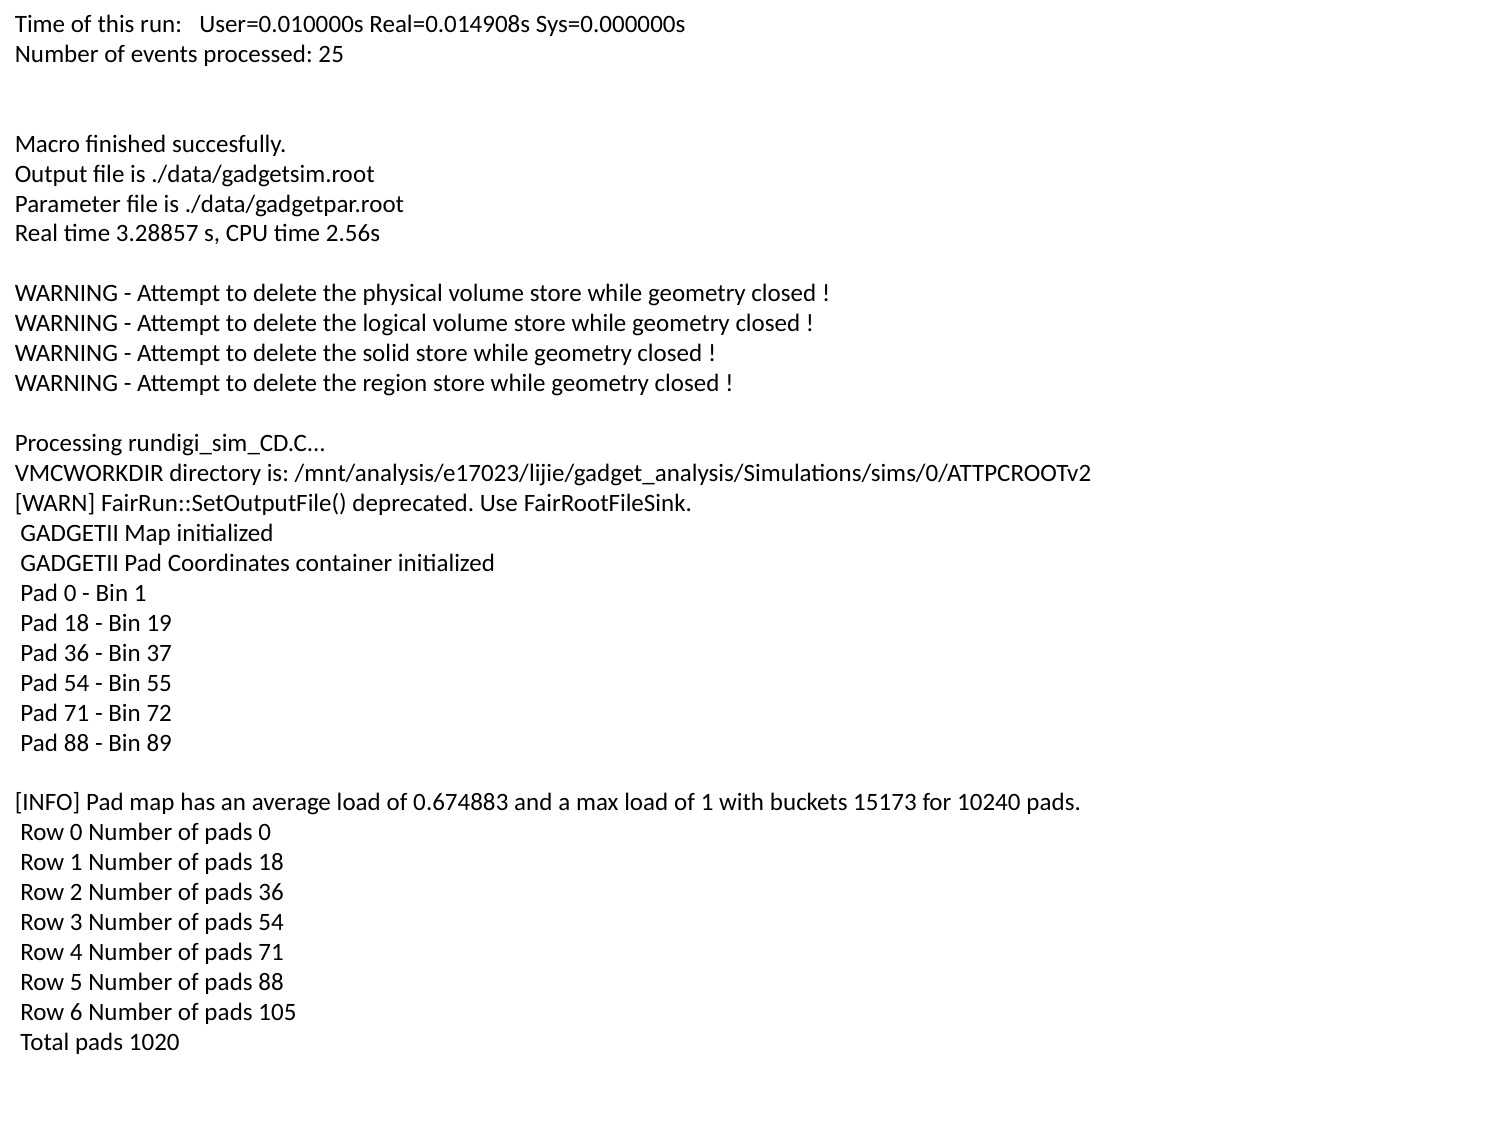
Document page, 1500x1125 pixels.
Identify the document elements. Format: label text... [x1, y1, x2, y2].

text_box Time of this run: User=0.010000s Real=0.014908s Sys=0.000000s Number of events processed: 25 Macro finished succesfully. Output file is ./data/gadgetsim.root Parameter file is ./data/gadgetpar.root Real time 3.28857 s, CPU time 2.56s WARNING - Attempt to delete the physical volume store while geometry closed ! WARNING - Attempt to delete the logical volume store while geometry closed ! WARNING - Attempt to delete the solid store while geometry closed ! WARNING - Attempt to delete the region store while geometry closed ! Processing rundigi_sim_CD.C... VMCWORKDIR directory is: /mnt/analysis/e17023/lijie/gadget_analysis/Simulations/sims/0/ATTPCROOTv2 [WARN] FairRun::SetOutputFile() deprecated. Use FairRootFileSink. GADGETII Map initialized GADGETII Pad Coordinates container initialized Pad 0 - Bin 1 Pad 18 - Bin 19 Pad 36 - Bin 37 Pad 54 - Bin 55 Pad 71 - Bin 72 Pad 88 - Bin 89 [INFO] Pad map has an average load of 0.674883 and a max load of 1 with buckets 15173 for 10240 pads. Row 0 Number of pads 0 Row 1 Number of pads 18 Row 2 Number of pads 36 Row 3 Number of pads 54 Row 4 Number of pads 71 Row 5 Number of pads 88 Row 6 Number of pads 105 Total pads 1020 [0, 0, 1500, 1063]
